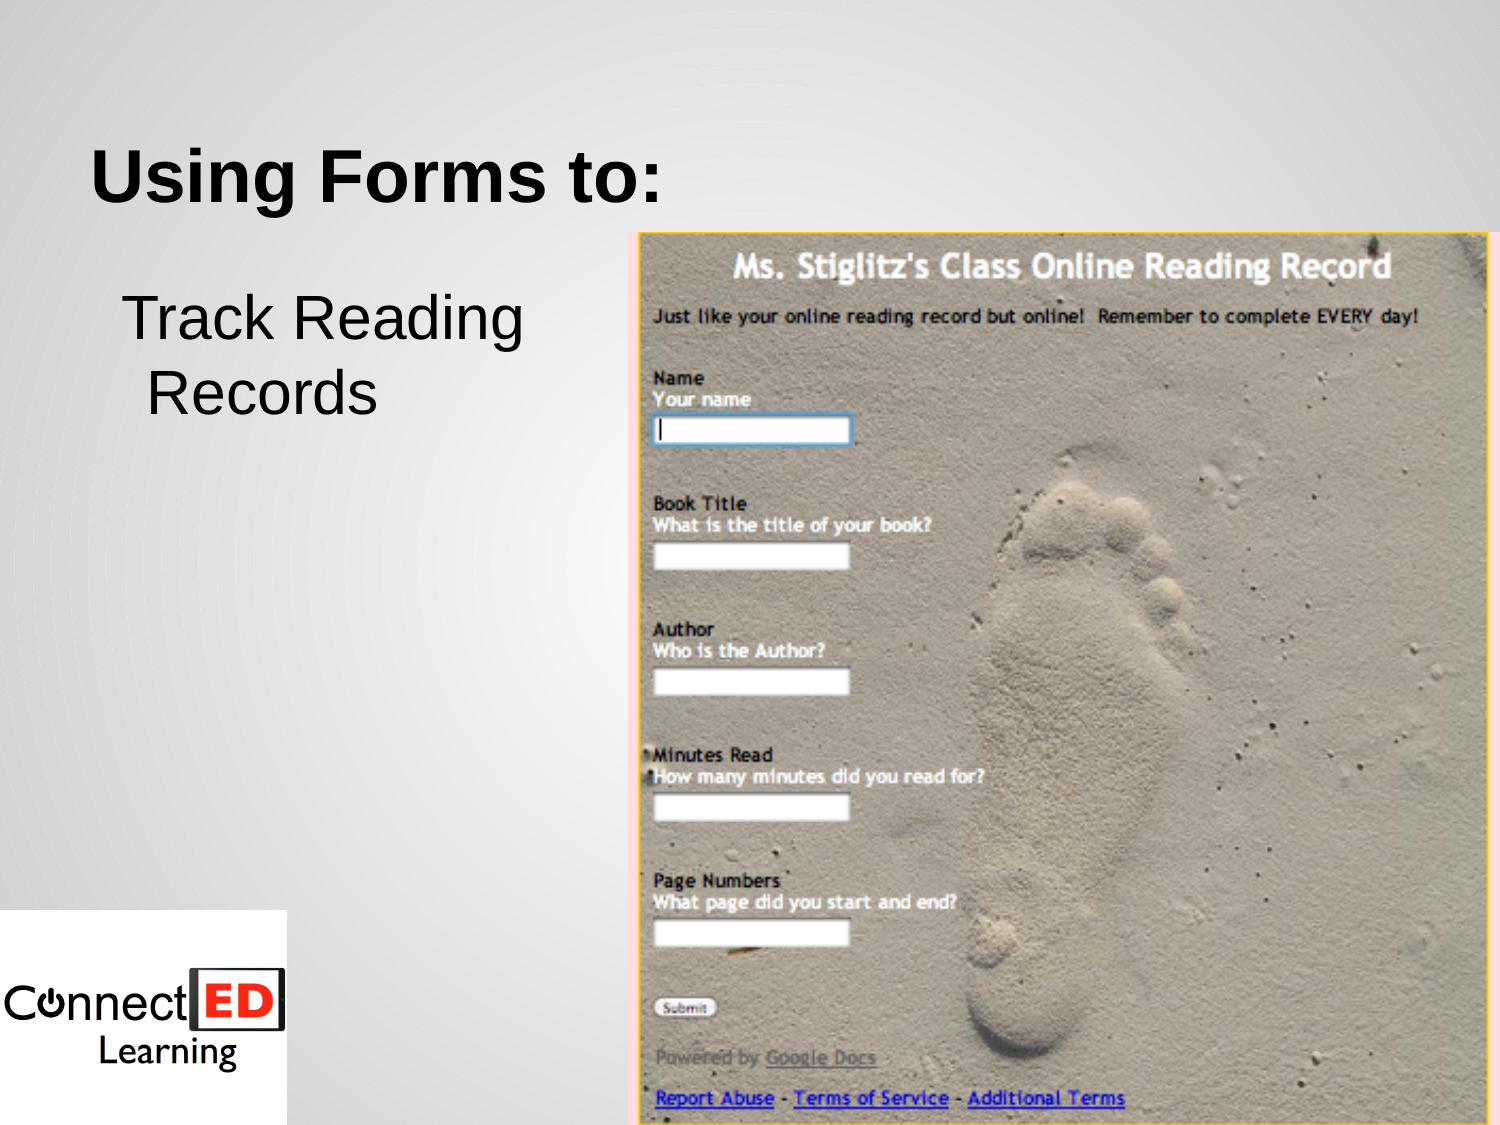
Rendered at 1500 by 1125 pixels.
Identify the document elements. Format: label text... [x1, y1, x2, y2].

picture [627, 232, 1500, 1125]
picture [0, 910, 287, 1125]
list Track Reading Records [75, 262, 584, 1078]
title Using Forms to: [75, 45, 1425, 233]
